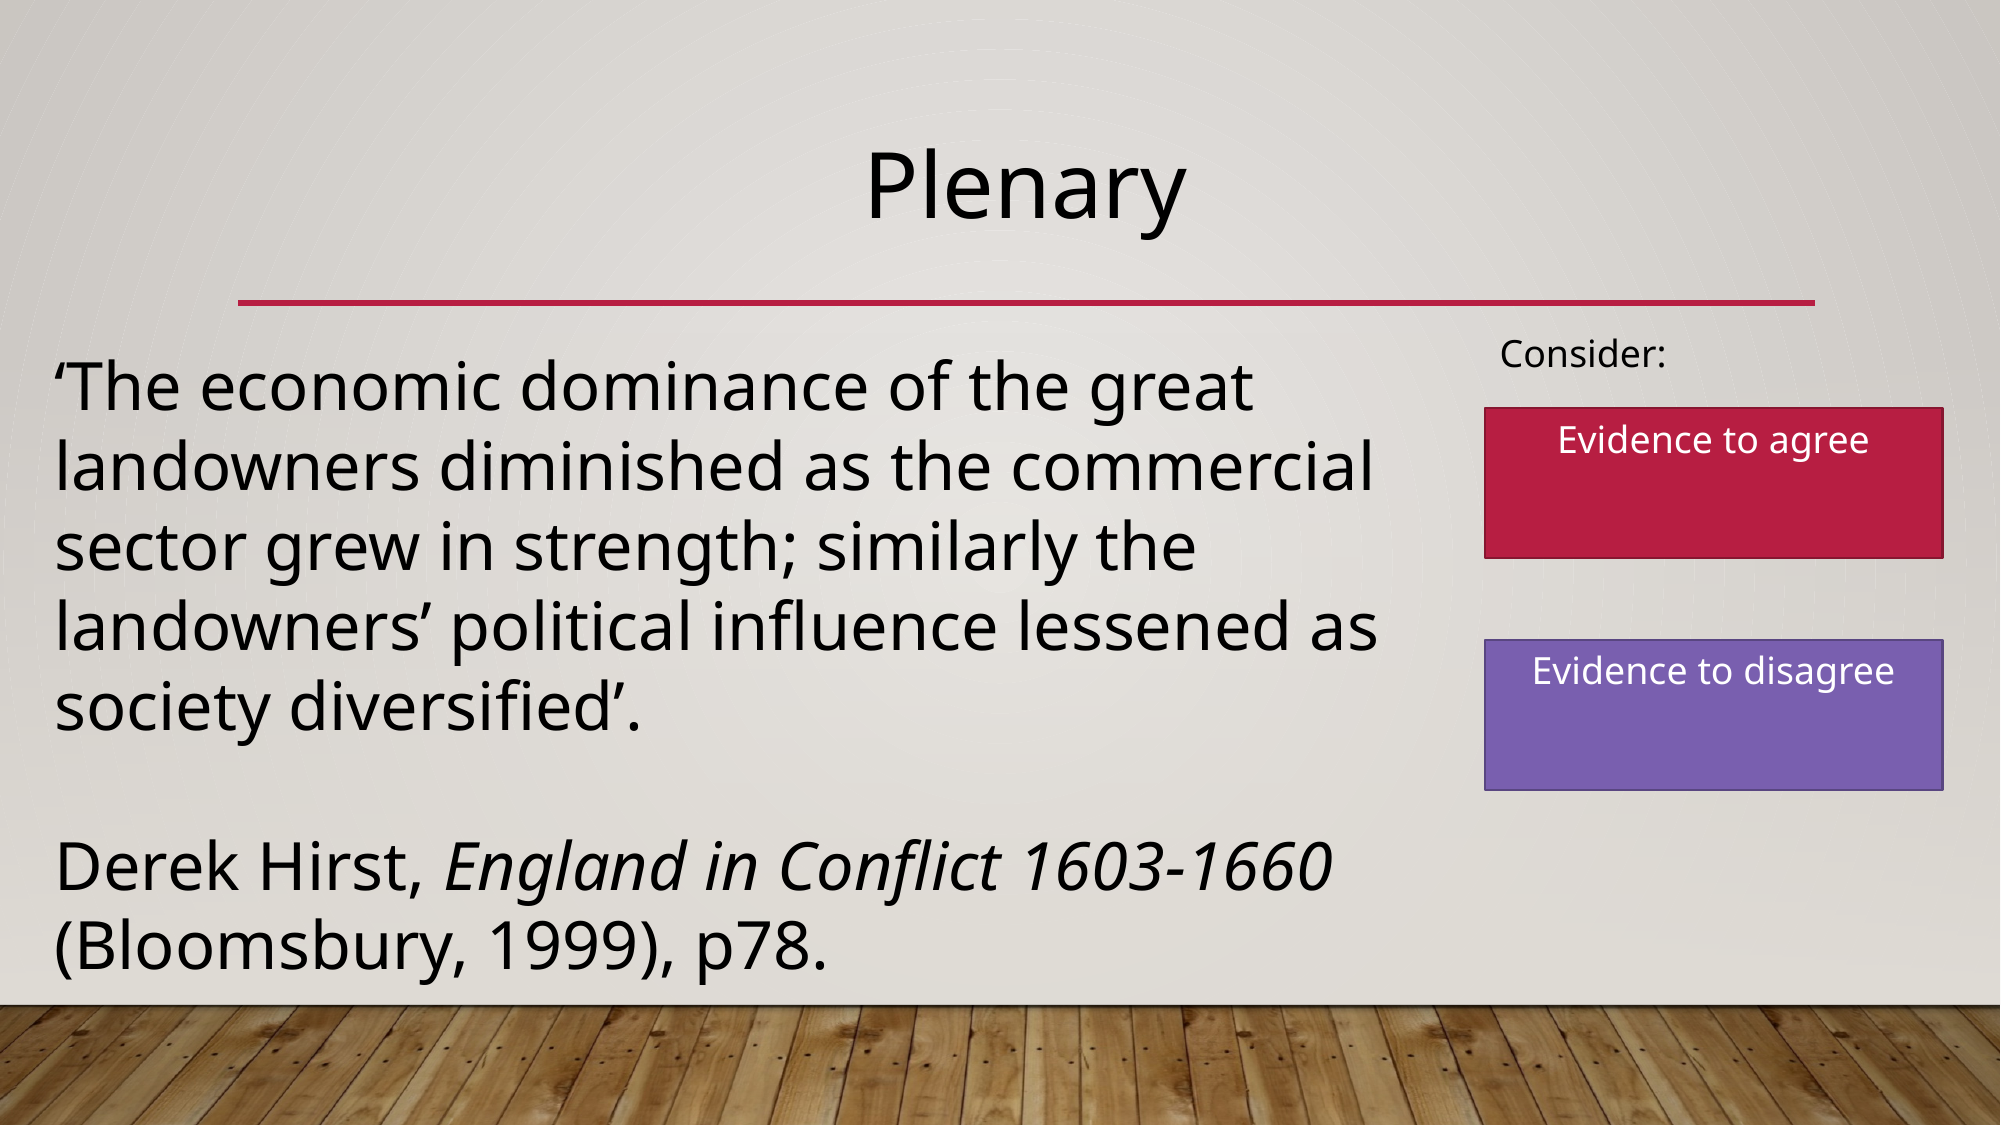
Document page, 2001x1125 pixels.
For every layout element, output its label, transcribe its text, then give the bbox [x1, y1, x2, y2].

text_box Evidence to agree [1484, 407, 1944, 559]
title Plenary [238, 131, 1814, 305]
text_box ‘The economic dominance of the great landowners diminished as the commercial sector grew in strength; similarly the landowners’ political influence lessened as society diversified’. Derek Hirst, England in Conflict 1603-1660 (Bloomsbury, 1999), p78. [39, 336, 1399, 991]
text_box Consider: [1484, 322, 1943, 383]
text_box Evidence to disagree [1484, 639, 1944, 791]
picture [0, 1005, 2000, 1125]
